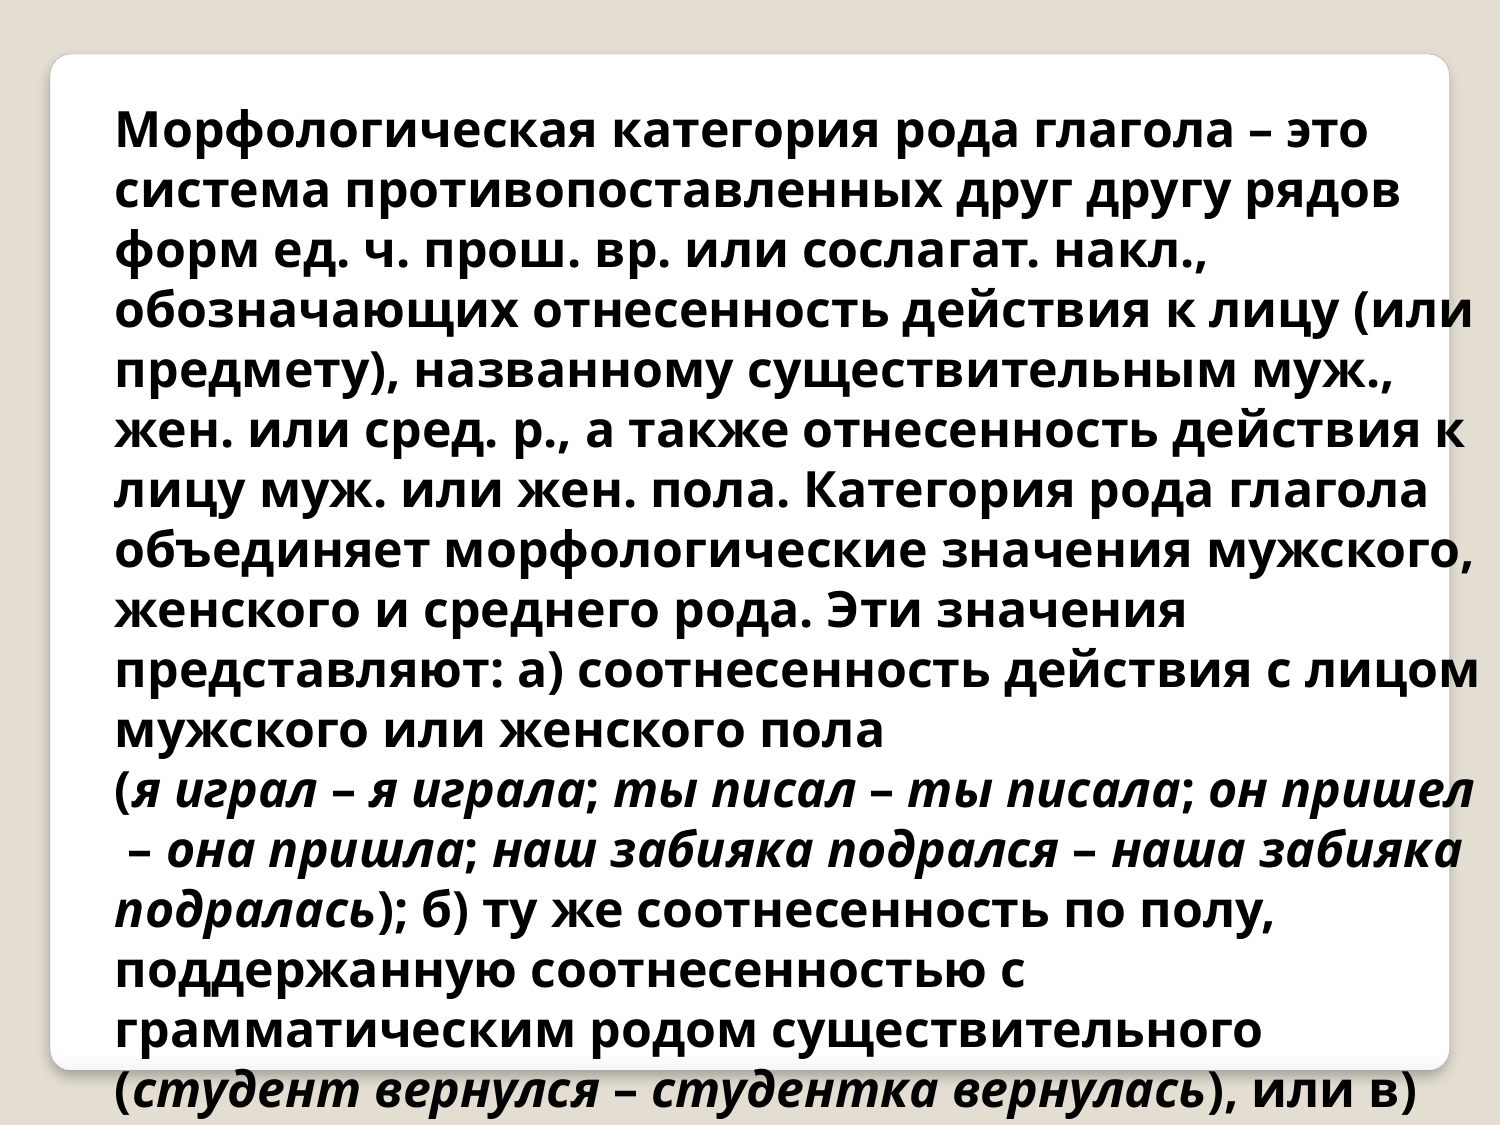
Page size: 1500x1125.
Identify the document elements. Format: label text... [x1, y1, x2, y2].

text_box Морфологическая категория рода глагола – это система противопоставленных друг другу рядов форм ед. ч. прош. вр. или сослагат. накл., обозначающих отнесенность действия к лицу (или предмету), названному существительным муж., жен. или сред. р., а также отнесенность действия к лицу муж. или жен. пола. Категория рода глагола объединяет морфологические значения мужского, женского и среднего рода. Эти значения представляют: а) соотнесенность действия с лицом мужского или женского пола (я играл – я играла; ты писал – ты писала; он пришел – она пришла; наш забияка подрался – наша забияка подралась); б) ту же соотнесенность по полу, поддержанную соотнесенностью с грамматическим родом существительного (студент вернулся – студентка вернулась), или в) только синтаксическую связь с именем – названием предмета в соответствии с грамматическим родом этого имени (стол стоял, книга упала, море шумело). Сочетания типа Дитя играло, Появилосьчудовище отражают синтаксическую связь глагольной формы с именем и не сигнализируют о поле лица. [100, 89, 1500, 1125]
